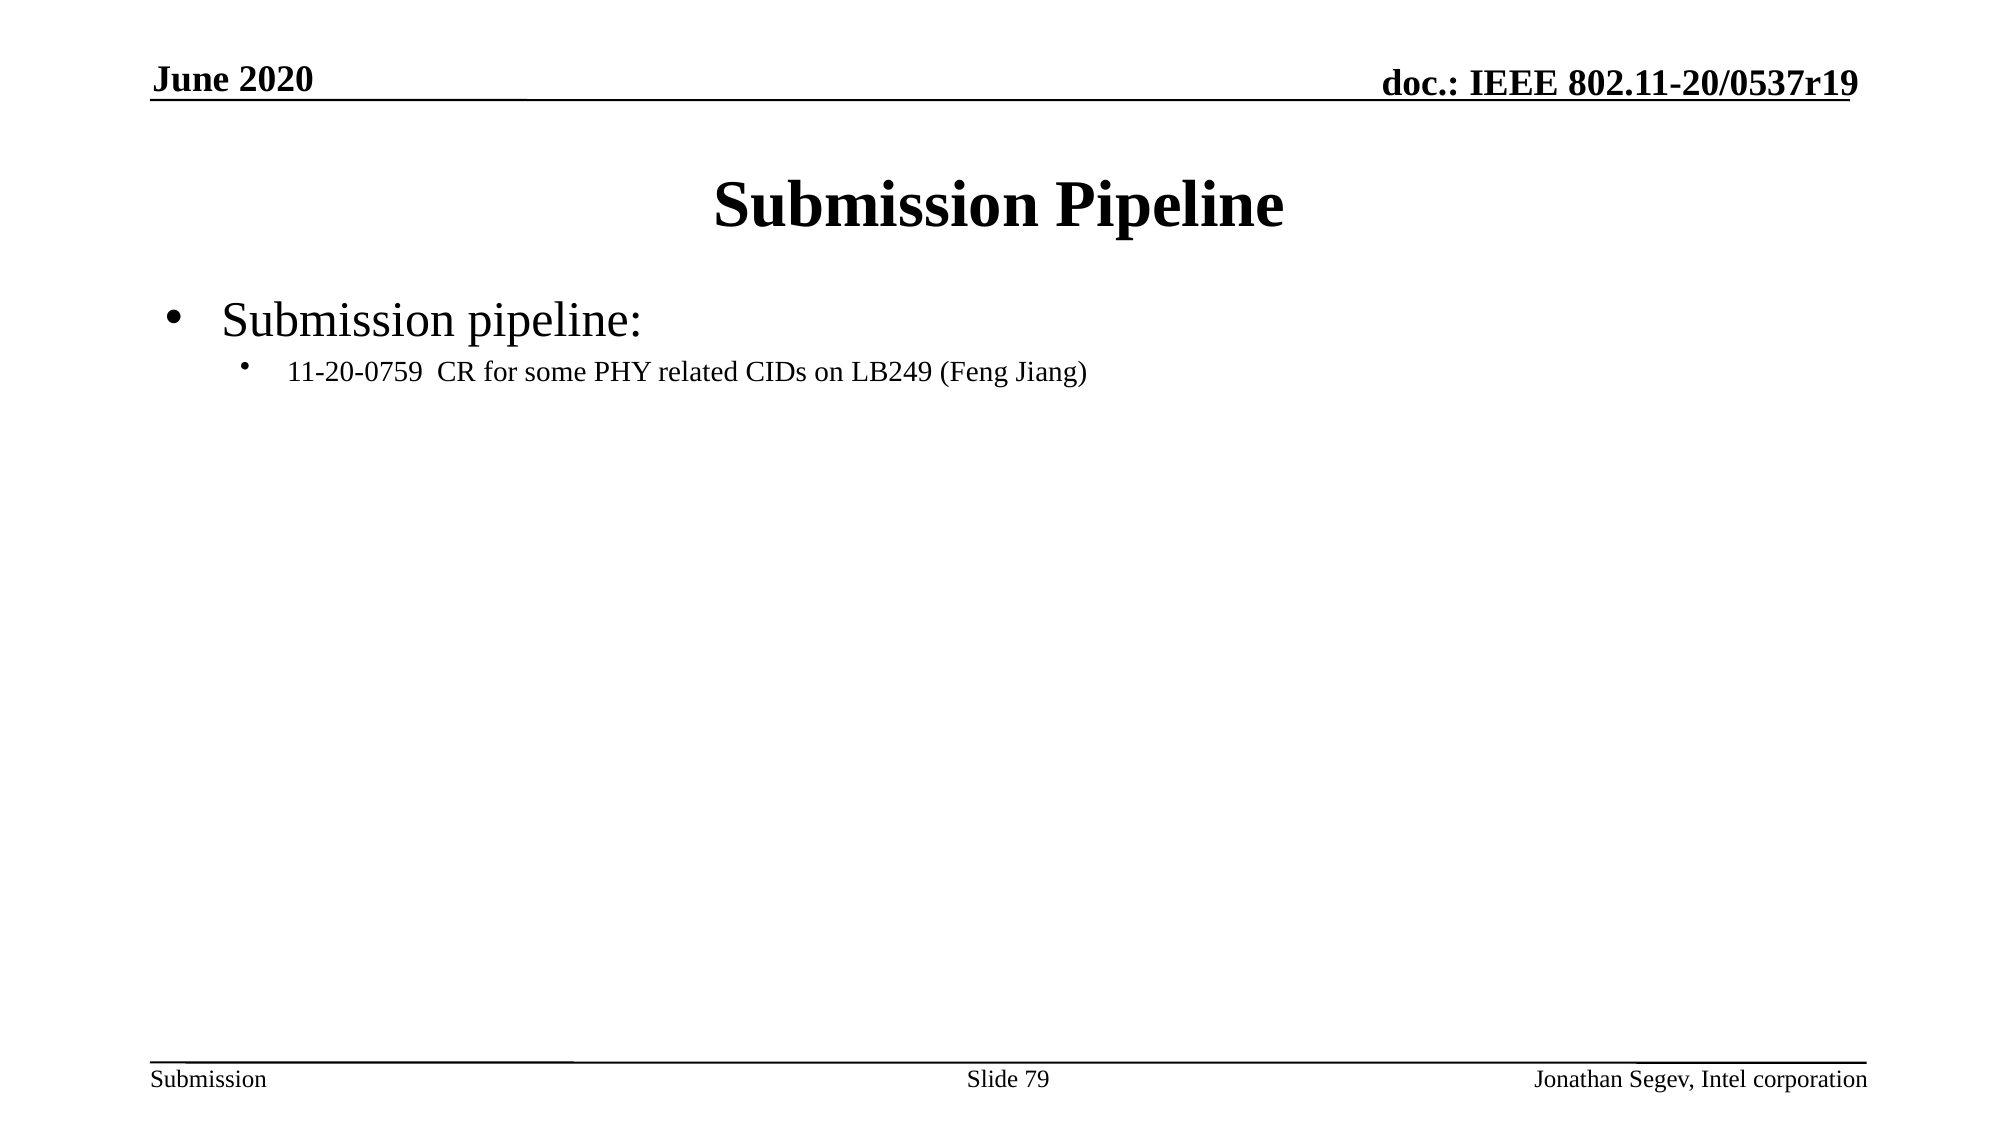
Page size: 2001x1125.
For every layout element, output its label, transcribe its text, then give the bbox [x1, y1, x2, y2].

footer Jonathan Segev, Intel corporation [1171, 1061, 1869, 1093]
title Submission Pipeline [149, 112, 1850, 278]
list Submission pipeline: 11-20-0759 CR for some PHY related CIDs on LB249 (Feng Jiang) [149, 278, 1850, 670]
slide_number Slide 79 [950, 1061, 1067, 1123]
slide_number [152, 54, 563, 100]
